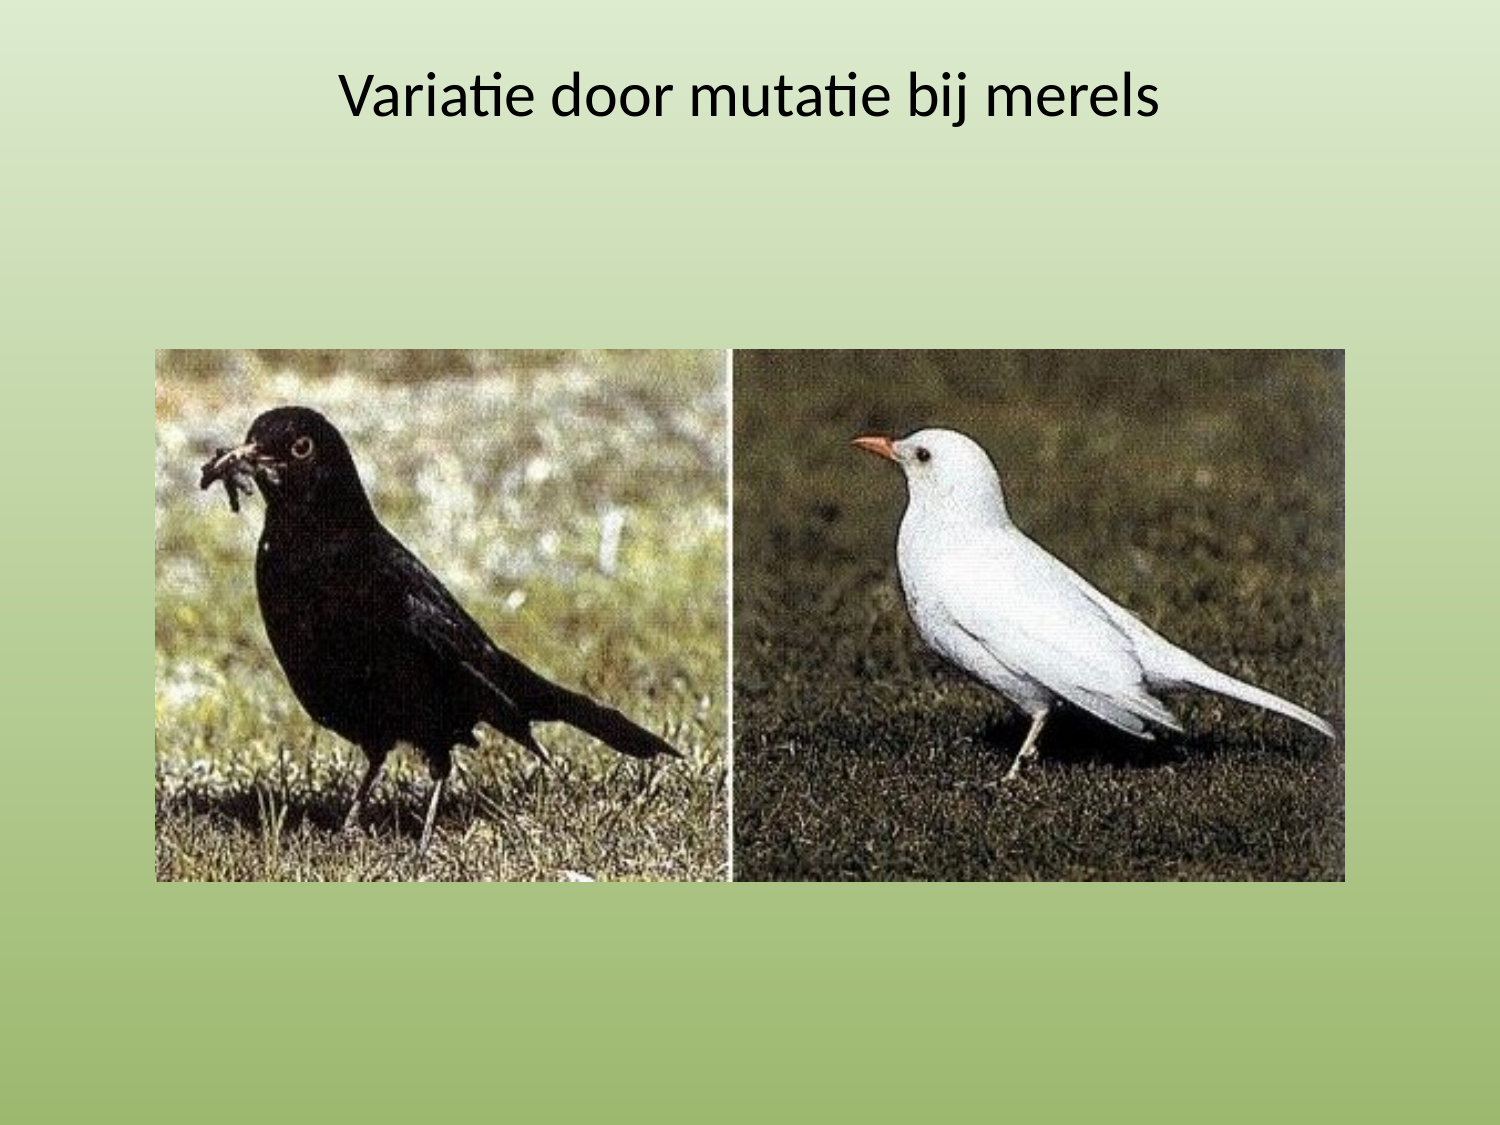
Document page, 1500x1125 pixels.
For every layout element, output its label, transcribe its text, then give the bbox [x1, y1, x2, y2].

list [155, 349, 1345, 882]
title Variatie door mutatie bij merels [75, 45, 1425, 138]
